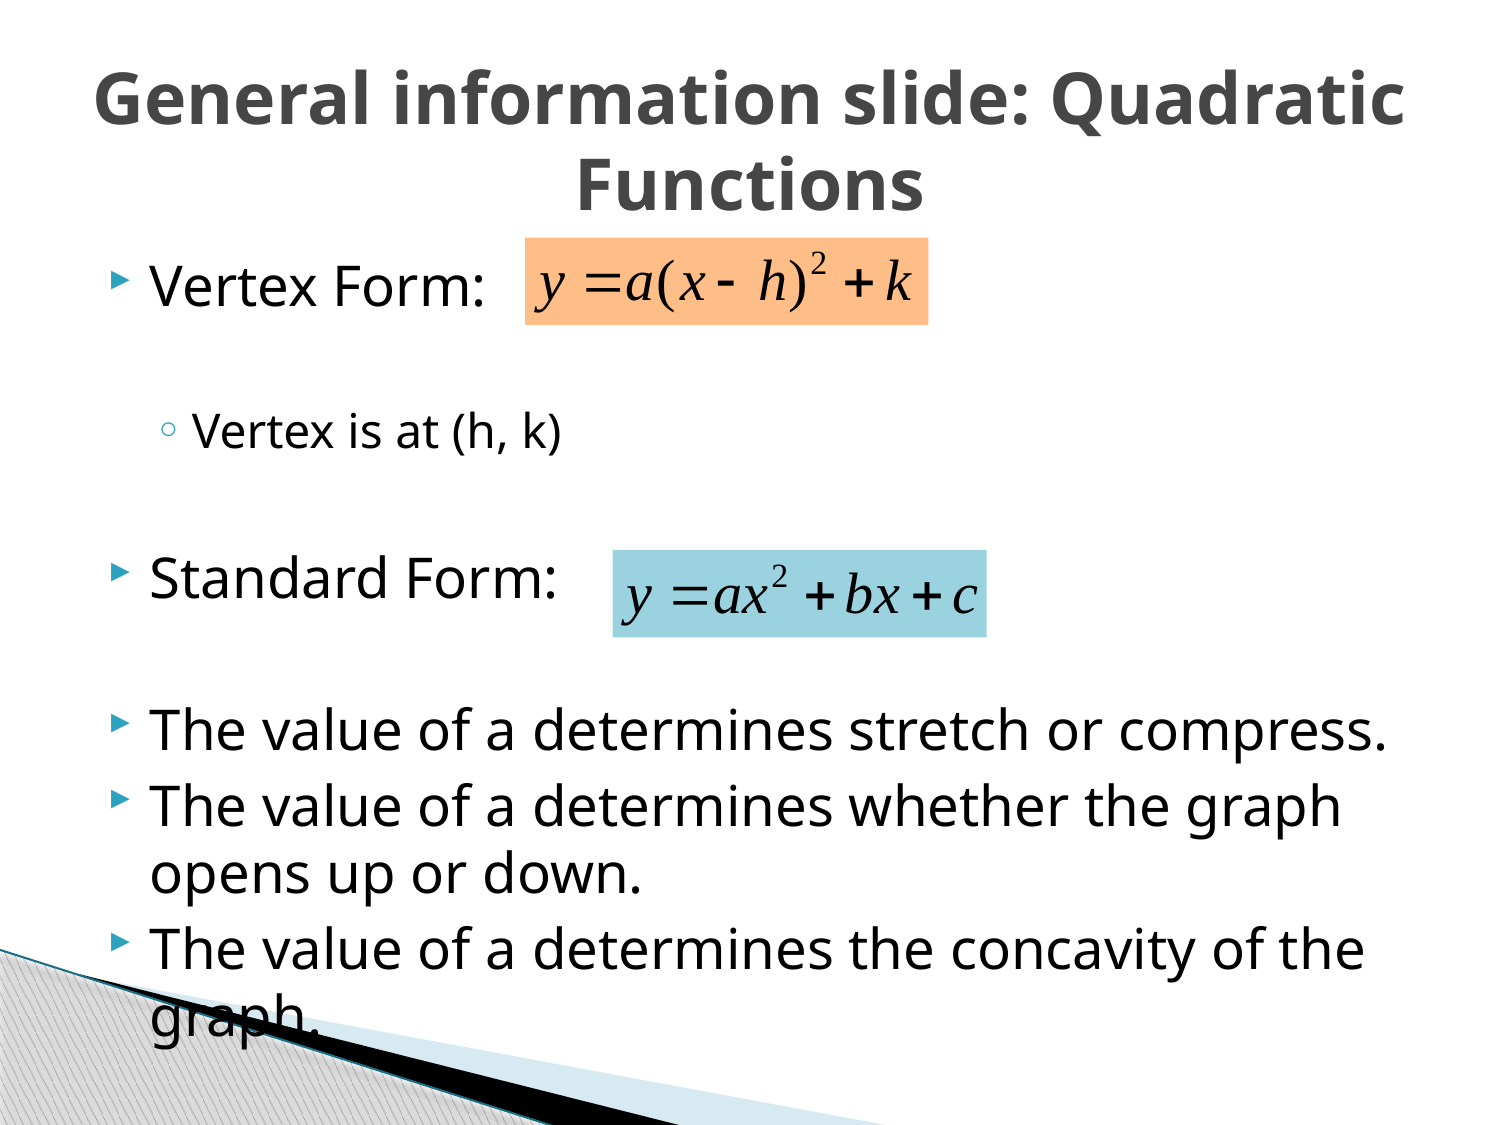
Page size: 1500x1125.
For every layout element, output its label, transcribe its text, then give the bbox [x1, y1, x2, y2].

title General information slide: Quadratic Functions [75, 45, 1425, 233]
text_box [612, 549, 987, 638]
list Vertex Form: Vertex is at (h, k) Standard Form: The value of a determines stretch or compress. The value of a determines whether the graph opens up or down. The value of a determines the concavity of the graph. [74, 242, 1426, 1076]
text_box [524, 237, 929, 326]
